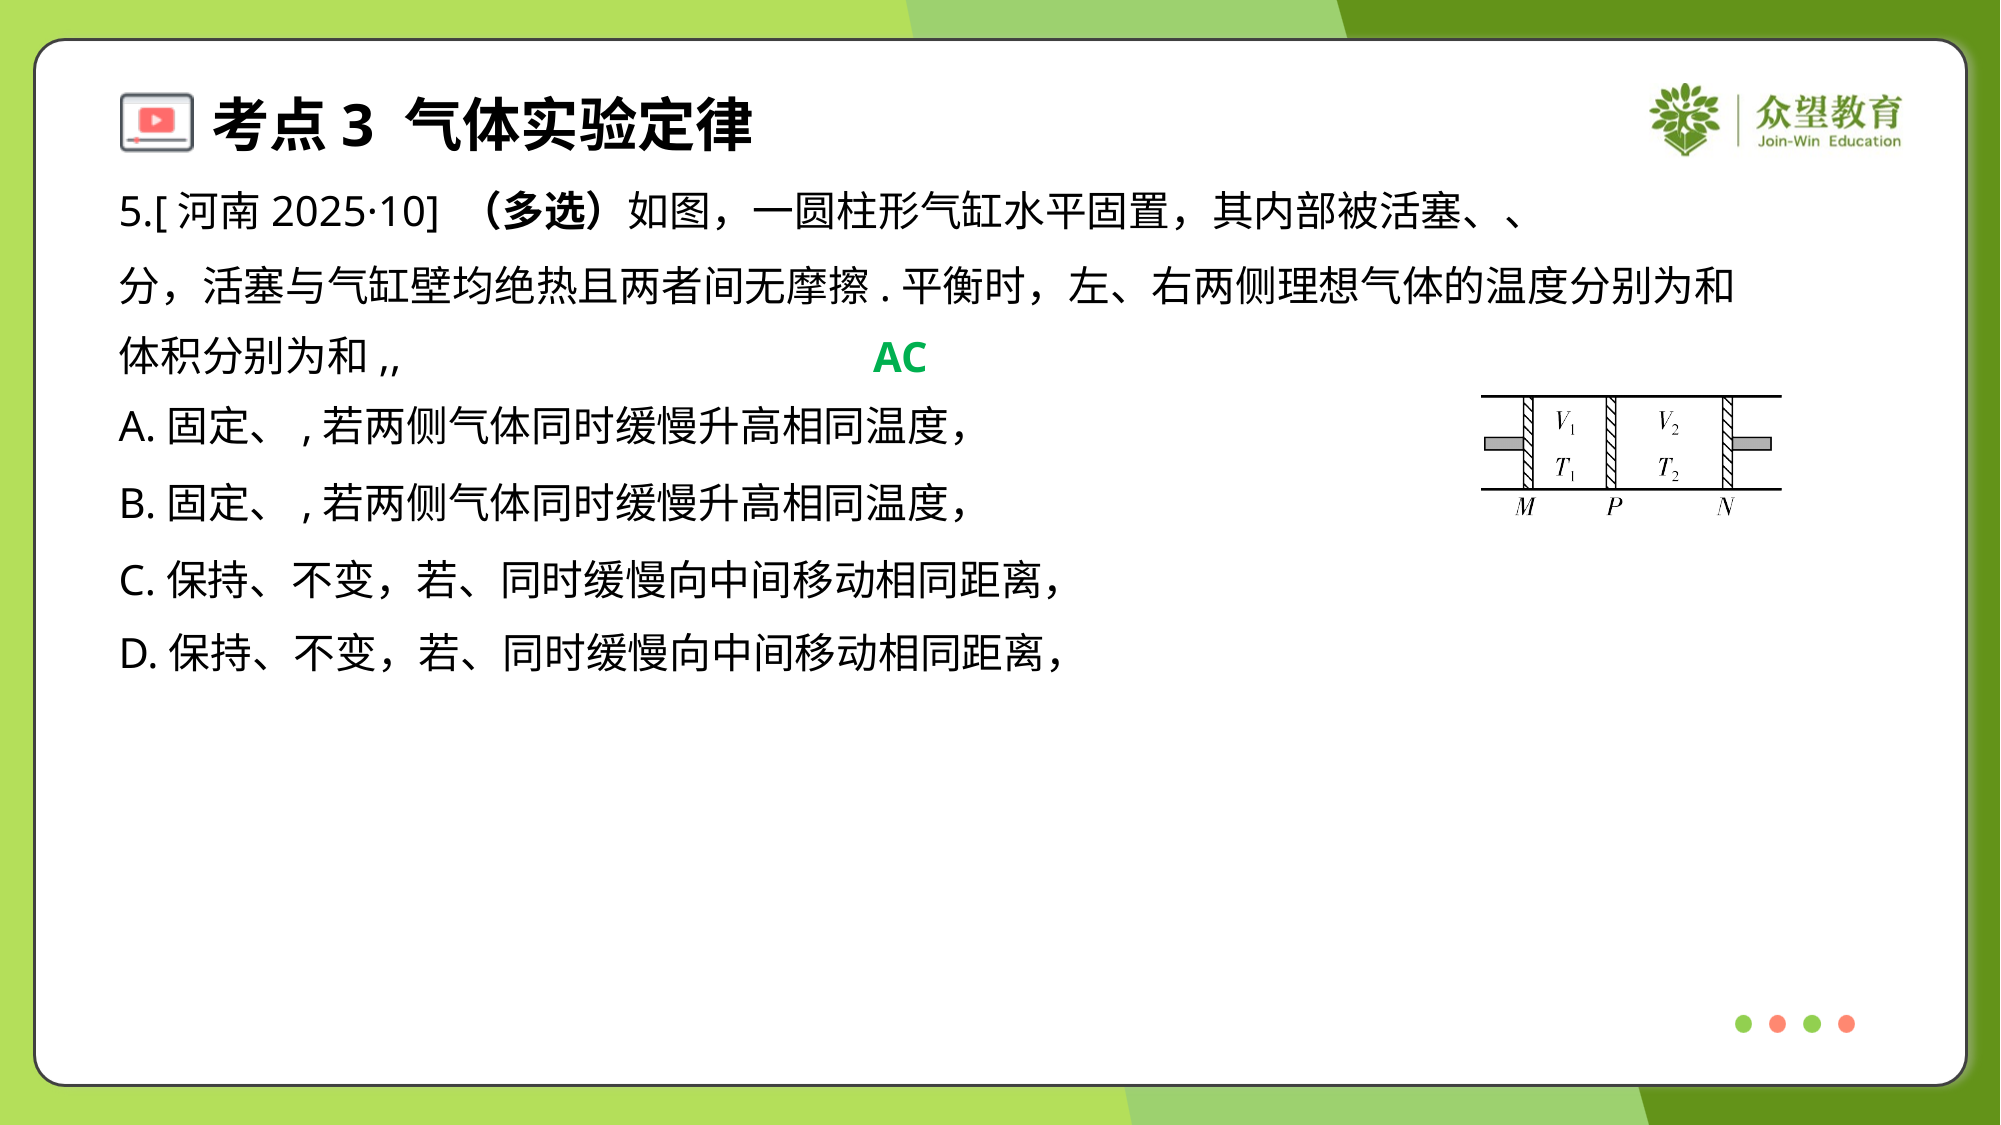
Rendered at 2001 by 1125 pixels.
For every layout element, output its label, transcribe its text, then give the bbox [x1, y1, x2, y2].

picture [0, 0, 2000, 1125]
text_box AC [855, 310, 945, 375]
